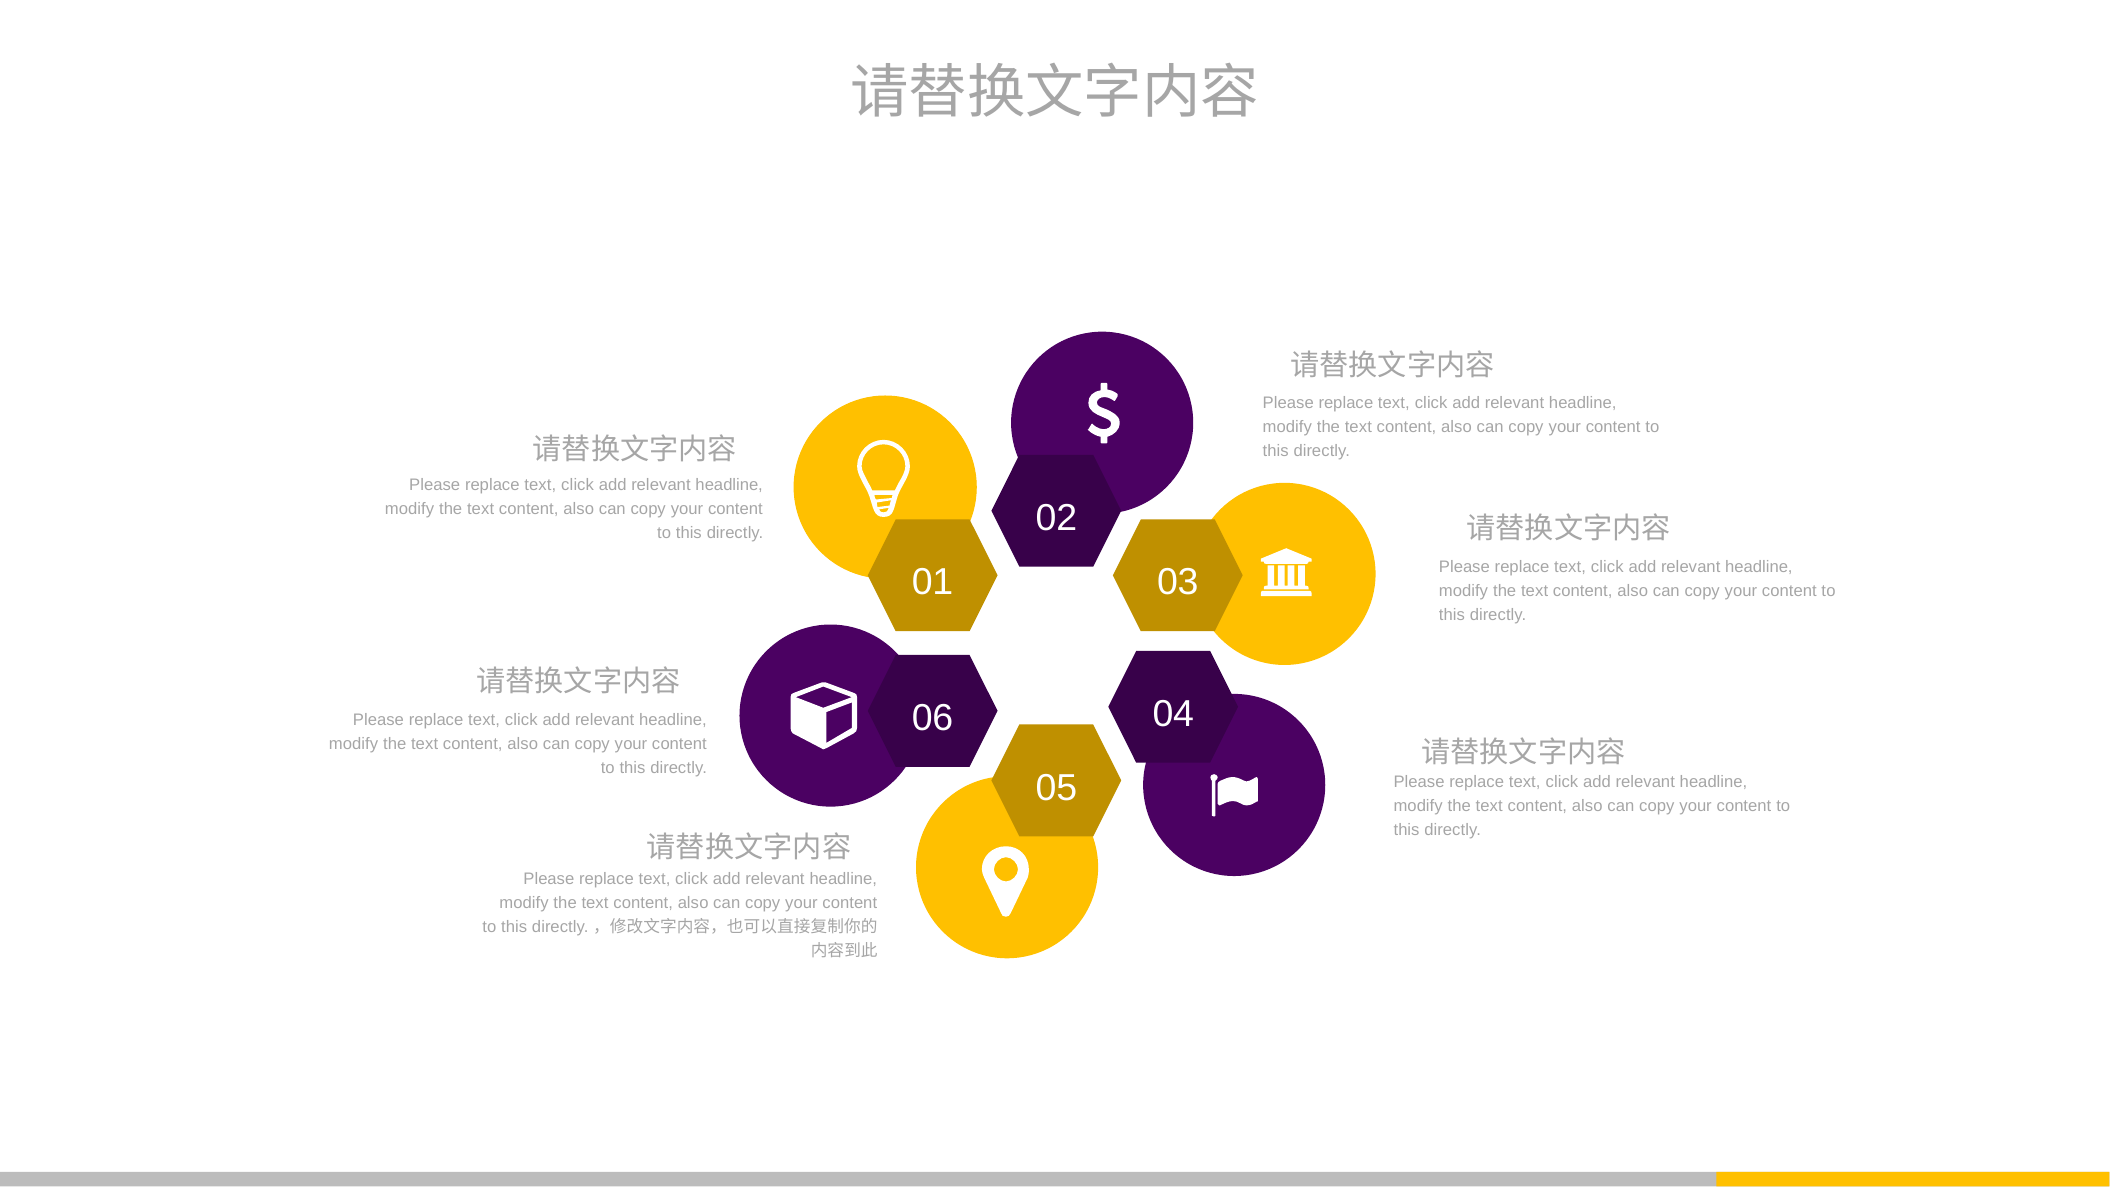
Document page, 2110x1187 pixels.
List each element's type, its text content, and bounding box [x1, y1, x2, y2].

text_box 05 [990, 723, 1123, 838]
text_box [793, 395, 977, 577]
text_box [366, 423, 764, 541]
text_box [1217, 777, 1258, 806]
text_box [1393, 726, 1794, 838]
text_box [857, 439, 910, 517]
text_box [790, 682, 858, 750]
text_box [1210, 774, 1218, 817]
text_box 06 [866, 653, 999, 768]
text_box [981, 846, 1029, 917]
text_box [1142, 693, 1326, 877]
text_box [1087, 382, 1120, 444]
text_box [1211, 482, 1377, 666]
text_box [1010, 331, 1194, 513]
text_box [1260, 548, 1312, 564]
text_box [1439, 502, 1839, 622]
text_box 04 [1107, 649, 1240, 764]
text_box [1262, 339, 1663, 459]
text_box 请替换文字内容 [820, 32, 1289, 124]
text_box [310, 655, 708, 776]
text_box 03 [1111, 518, 1244, 633]
text_box 02 [990, 453, 1123, 568]
text_box [915, 777, 1099, 959]
text_box [1260, 565, 1312, 597]
text_box [738, 623, 906, 808]
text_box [480, 821, 878, 962]
text_box 01 [866, 518, 999, 633]
